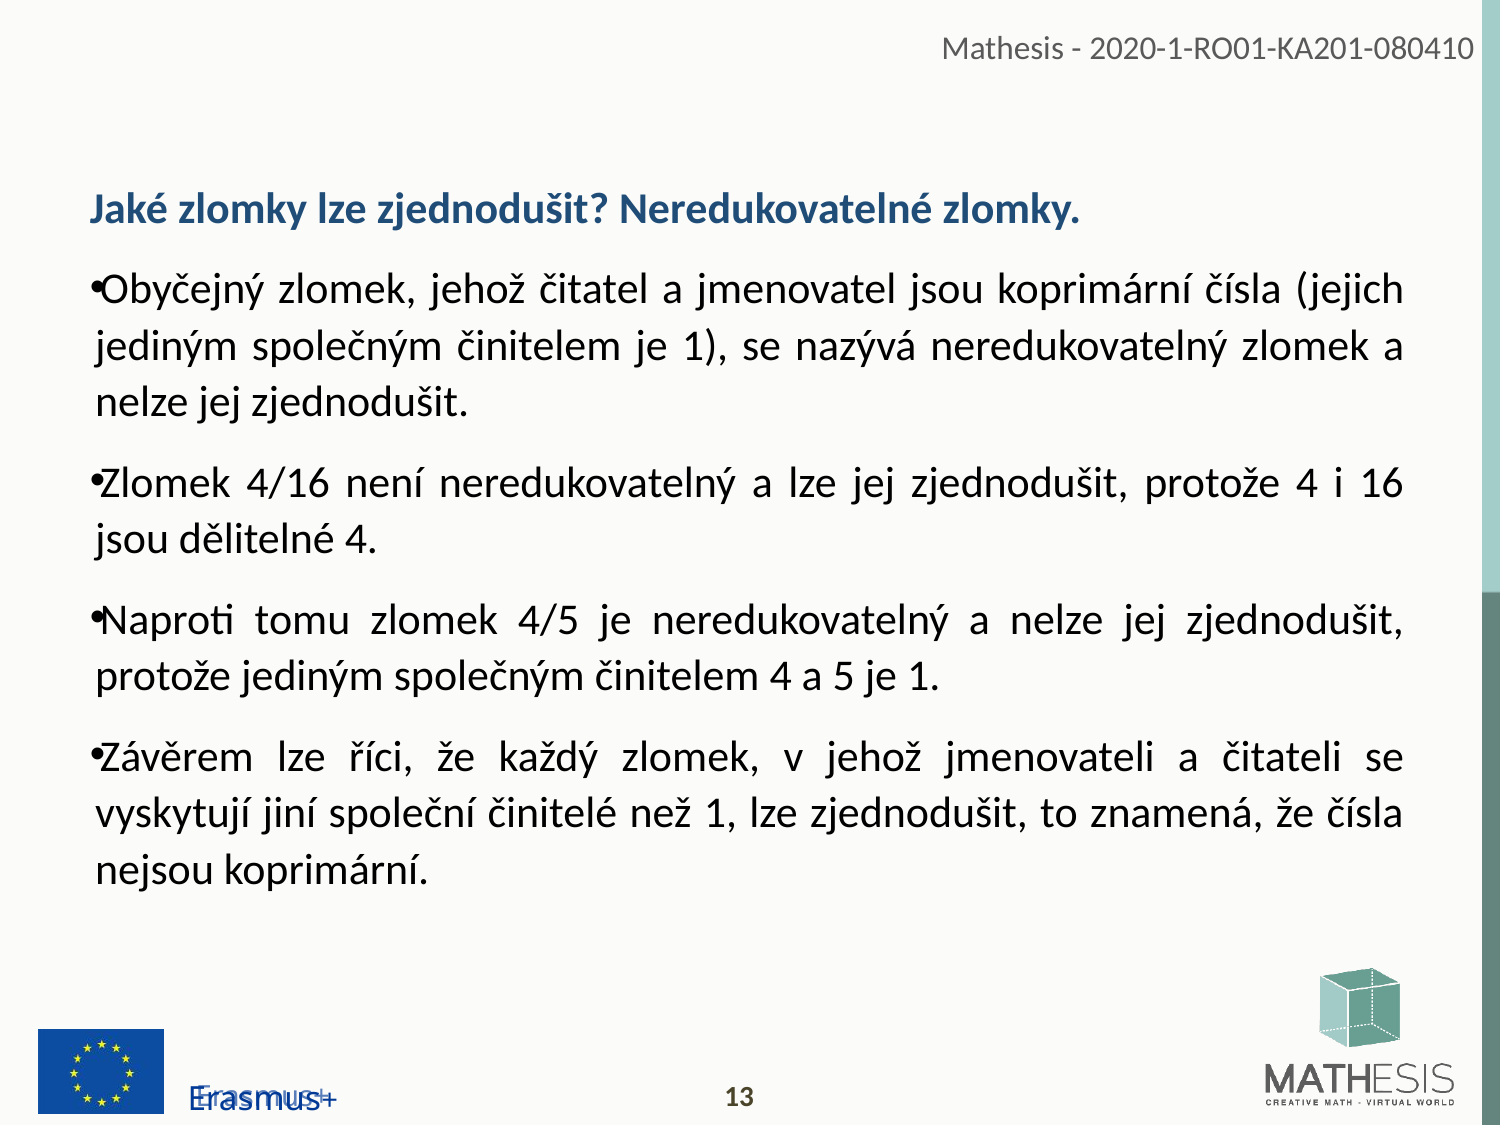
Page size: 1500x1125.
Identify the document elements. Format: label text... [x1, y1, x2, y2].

list Jaké zlomky lze zjednodušit? Neredukovatelné zlomky. Obyčejný zlomek, jehož čitatel a jmenovatel jsou koprimární čísla (jejich jediným společným činitelem je 1), se nazývá neredukovatelný zlomek a nelze jej zjednodušit. Zlomek 4/16 není neredukovatelný a lze jej zjednodušit, protože 4 i 16 jsou dělitelné 4. Naproti tomu zlomek 4/5 je neredukovatelný a nelze jej zjednodušit, protože jediným společným činitelem 4 a 5 je 1. Závěrem lze říci, že každý zlomek, v jehož jmenovateli a čitateli se vyskytují jiní společní činitelé než 1, lze zjednodušit, to znamená, že čísla nejsou koprimární. [75, 168, 1425, 911]
picture [38, 1029, 164, 1114]
